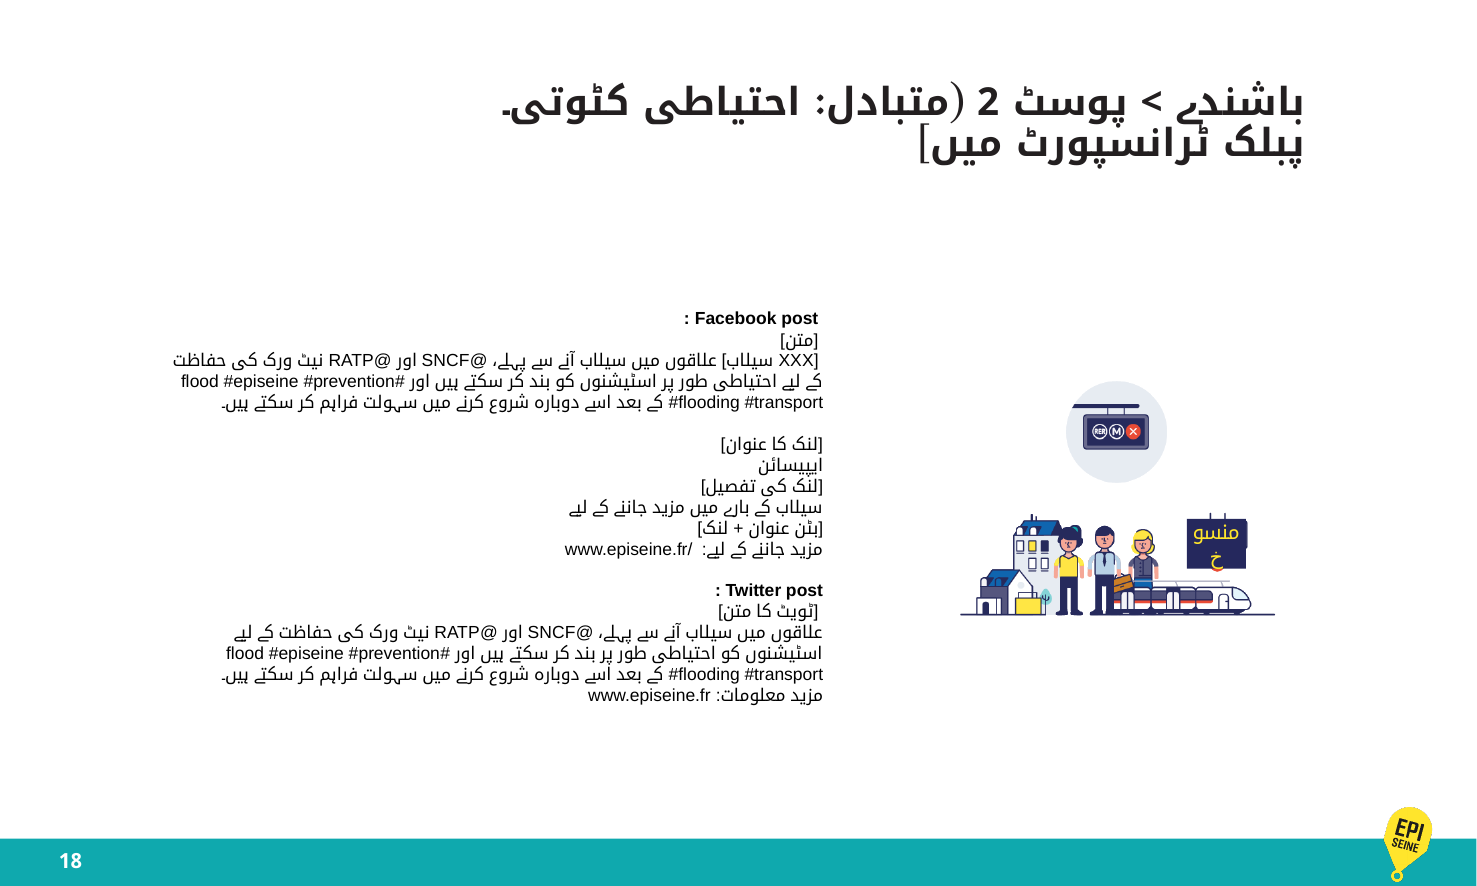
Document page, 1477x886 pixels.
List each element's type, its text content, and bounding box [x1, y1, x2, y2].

title باشندے > پوسٹ 2 (متبادل: احتیاطی کٹوتی۔ پبلک ٹرانسپورٹ میں] [152, 72, 1307, 166]
text_box Facebook post : [متن] [XXX سیلاب] علاقوں میں سیلاب آنے سے پہلے، @SNCF اور @RATP نیٹ ورک کی حفاظت کے لیے احتیاطی طور پر اسٹیشنوں کو بند کر سکتے ہیں اور #flood #episeine #prevention #flooding #transport کے بعد اسے دوبارہ شروع کرنے میں سہولت فراہم کر سکتے ہیں۔ [لنک کا عنوان] ایپیسائن [لنک کی تفصیل] سیلاب کے بارے میں مزید جاننے کے لیے [بٹن عنوان + لنک] مزید جاننے کے لیے: /www.episeine.fr Twitter post : [ٹویٹ کا متن] علاقوں میں سیلاب آنے سے پہلے، @SNCF اور @RATP نیٹ ورک کی حفاظت کے لیے اسٹیشنوں کو احتیاطی طور پر بند کر سکتے ہیں اور #flood #episeine #prevention #flooding #transport کے بعد اسے دوبارہ شروع کرنے میں سہولت فراہم کر سکتے ہیں۔ مزید معلومات: www.episeine.fr [162, 282, 828, 710]
picture [1381, 805, 1433, 883]
picture [949, 353, 1276, 639]
